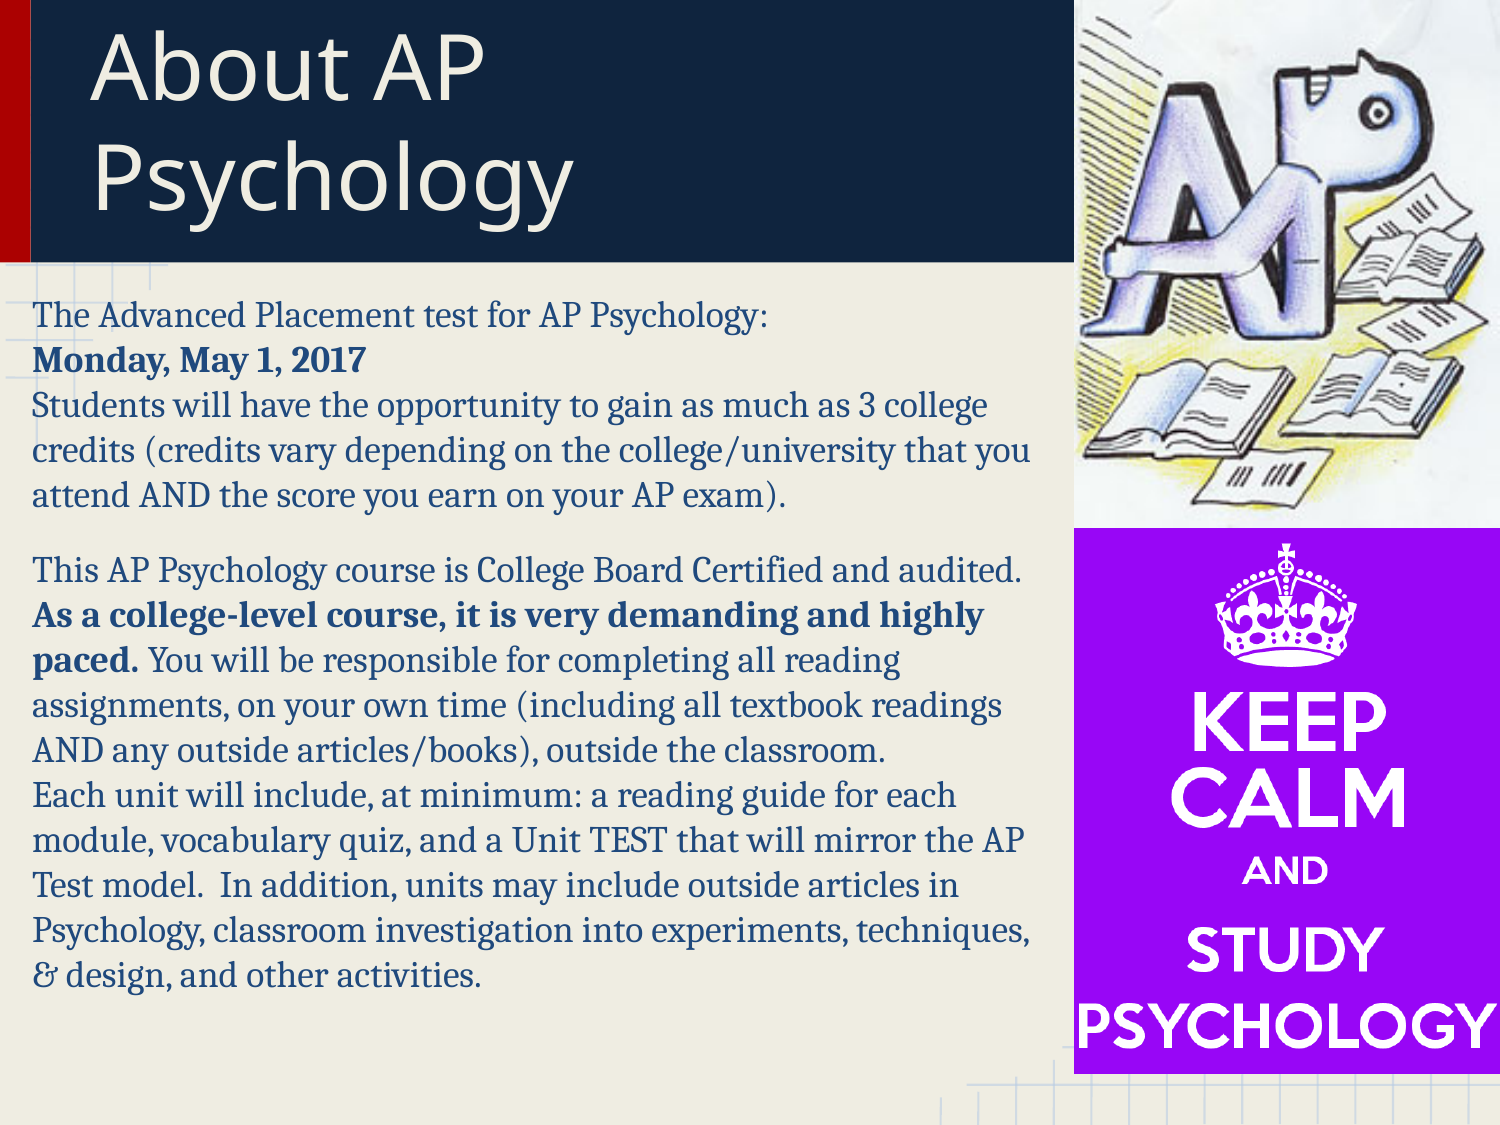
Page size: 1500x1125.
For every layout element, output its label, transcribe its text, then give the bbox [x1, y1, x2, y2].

picture [1074, 0, 1500, 1074]
list The Advanced Placement test for AP Psychology: Monday, May 1, 2017 Students will have the opportunity to gain as much as 3 college credits (credits vary depending on the college/university that you attend AND the score you earn on your AP exam). This AP Psychology course is College Board Certified and audited. As a college-level course, it is very demanding and highly paced. You will be responsible for completing all reading assignments, on your own time (including all textbook readings AND any outside articles/books), outside the classroom. Each unit will include, at minimum: a reading guide for each module, vocabulary quiz, and a Unit TEST that will mirror the AP Test model. In addition, units may include outside articles in Psychology, classroom investigation into experiments, techniques, & design, and other activities. [17, 274, 1065, 1094]
title About AP Psychology [75, 22, 973, 244]
